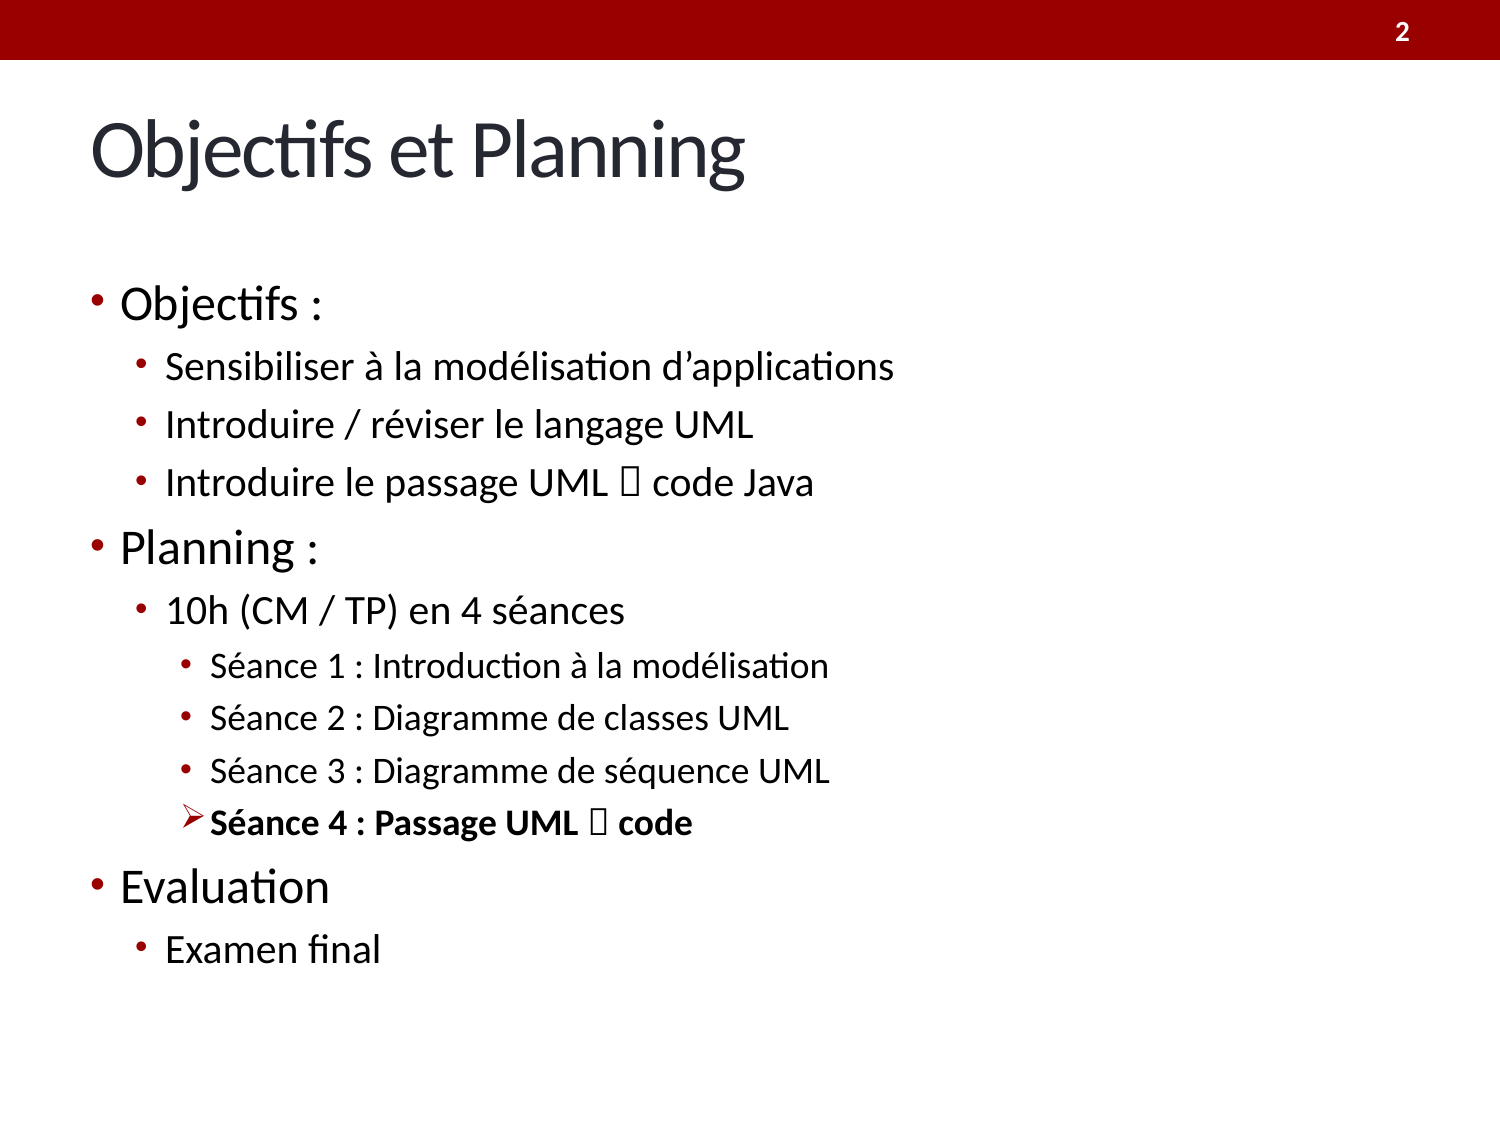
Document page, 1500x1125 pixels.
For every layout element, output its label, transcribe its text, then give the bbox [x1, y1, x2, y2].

title Objectifs et Planning [75, 62, 1425, 225]
list Objectifs : Sensibiliser à la modélisation d’applications Introduire / réviser le langage UML Introduire le passage UML  code Java Planning : 10h (CM / TP) en 4 séances Séance 1 : Introduction à la modélisation Séance 2 : Diagramme de classes UML Séance 3 : Diagramme de séquence UML Séance 4 : Passage UML  code Evaluation Examen final [75, 262, 1425, 1063]
slide_number 2 [1250, 3, 1425, 57]
